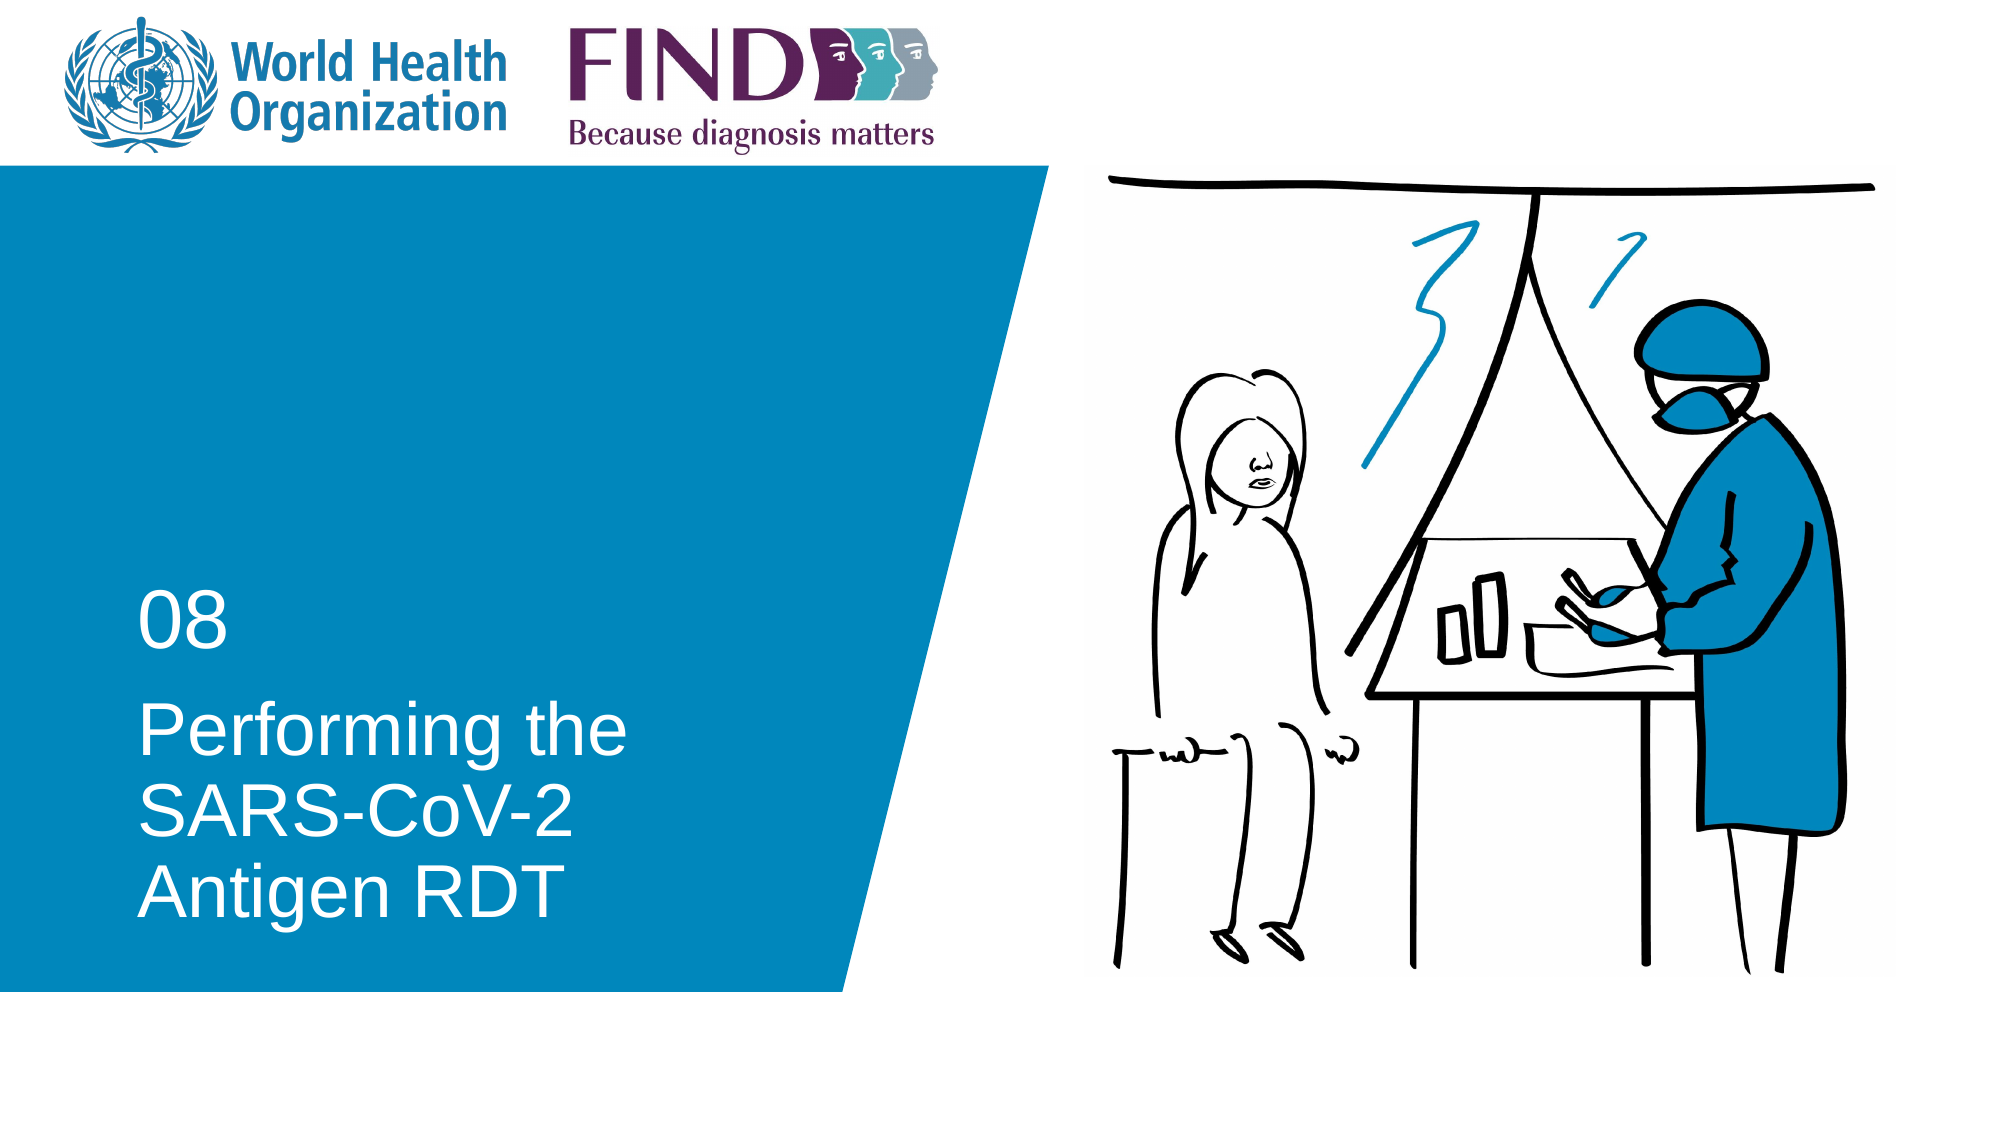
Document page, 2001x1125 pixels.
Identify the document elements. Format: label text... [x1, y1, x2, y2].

picture [40, 12, 529, 157]
picture [568, 26, 940, 157]
picture [1084, 165, 1896, 977]
title 08 [137, 184, 891, 667]
subtitle Performing the SARS-CoV-2 Antigen RDT [137, 691, 793, 941]
